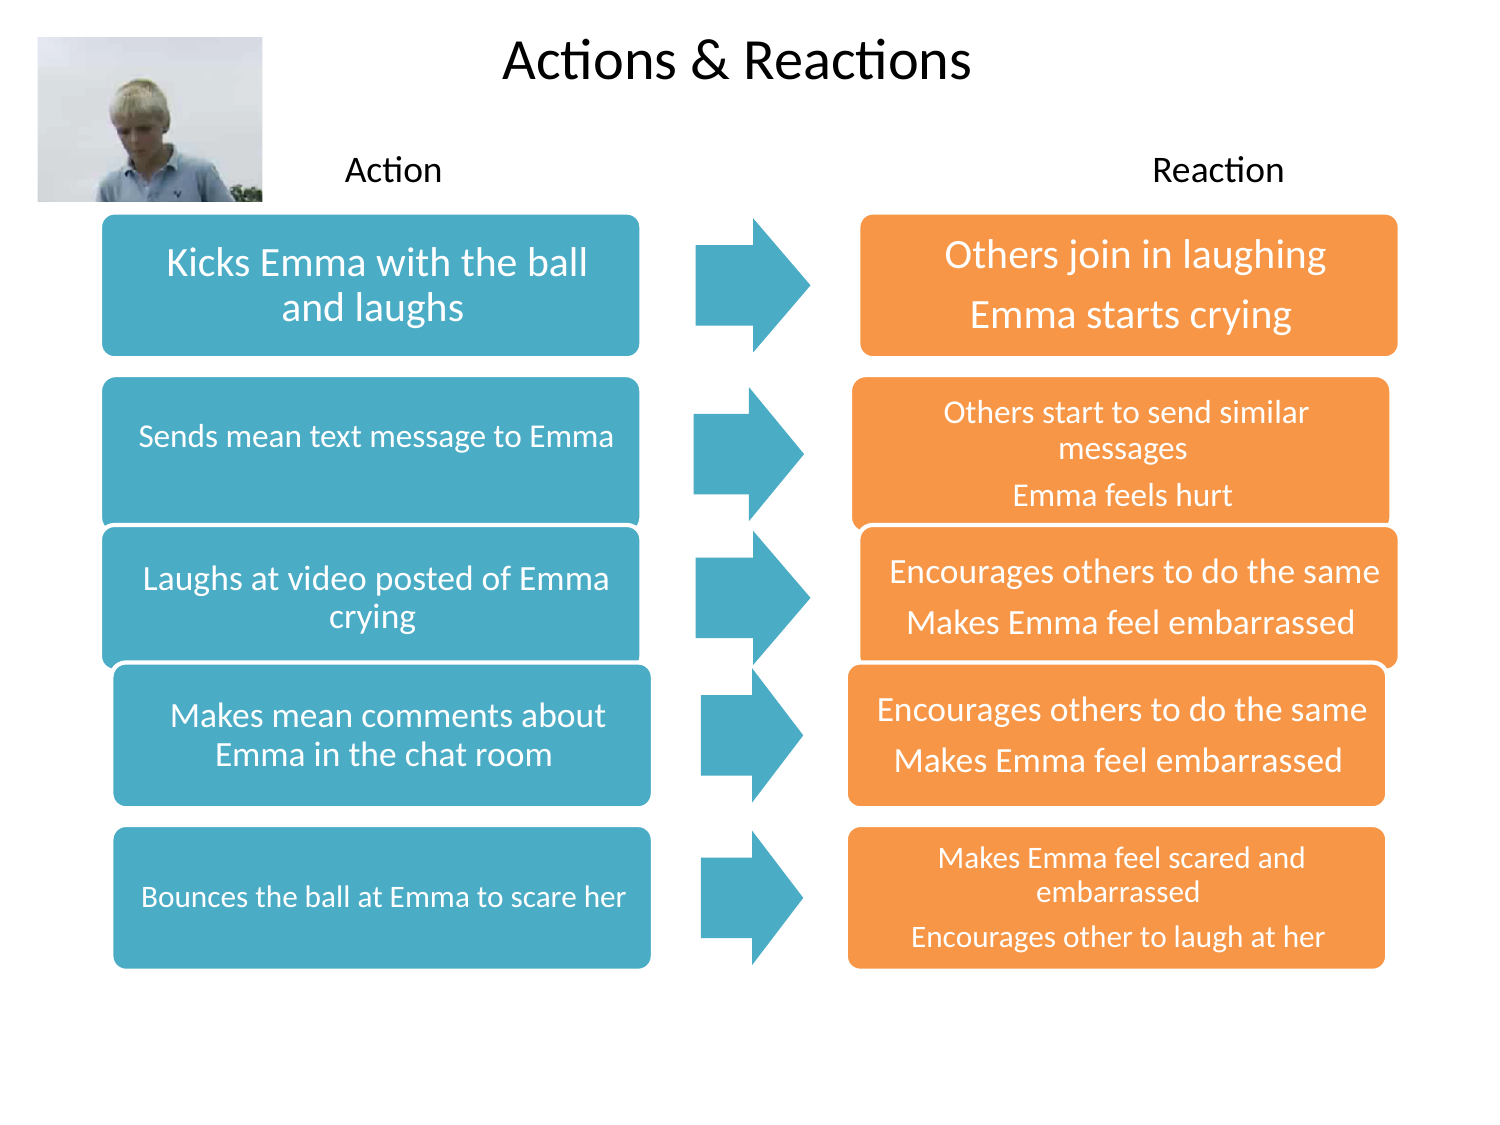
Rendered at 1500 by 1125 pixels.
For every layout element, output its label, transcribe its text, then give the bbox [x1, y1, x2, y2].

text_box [87, 824, 1388, 972]
text_box Action [266, 137, 550, 198]
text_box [99, 524, 1401, 672]
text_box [99, 374, 1401, 524]
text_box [99, 212, 1401, 359]
picture [37, 37, 263, 202]
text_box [87, 662, 1388, 809]
title Actions & Reactions [62, 0, 1413, 150]
text_box Reaction [1112, 137, 1325, 198]
